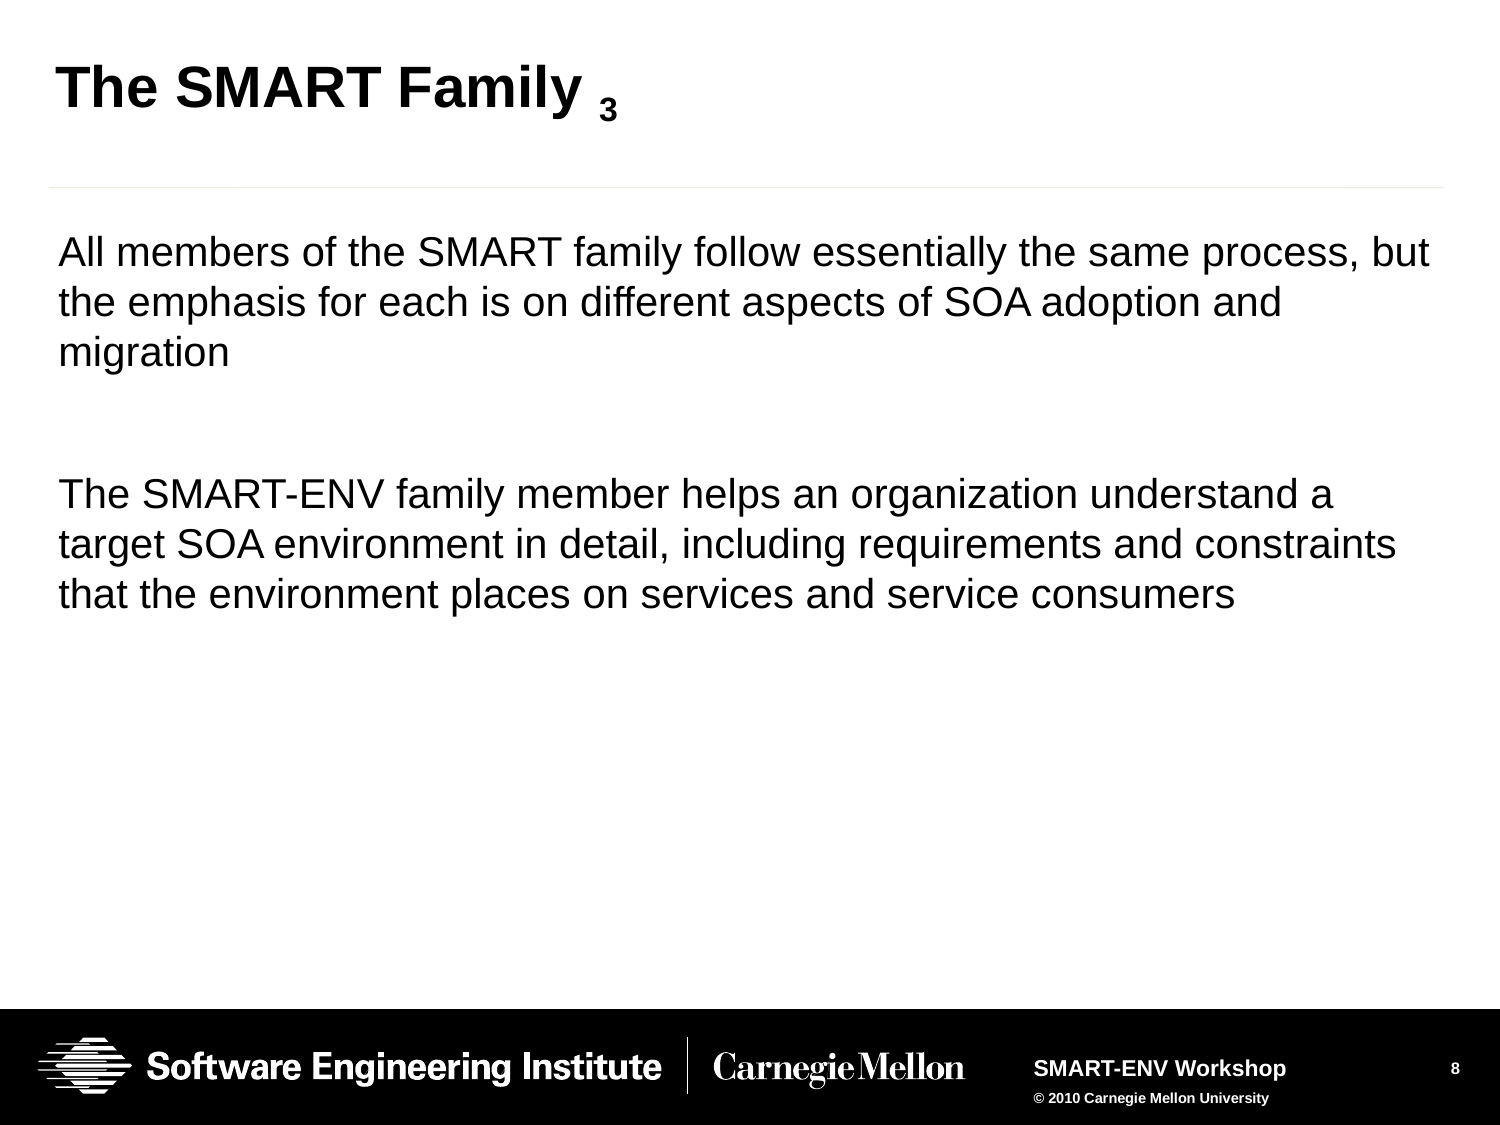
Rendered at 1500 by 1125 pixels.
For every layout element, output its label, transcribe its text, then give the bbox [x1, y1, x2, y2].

title The SMART Family 3 [55, 49, 1451, 114]
list All members of the SMART family follow essentially the same process, but the emphasis for each is on different aspects of SOA adoption and migration The SMART-ENV family member helps an organization understand a target SOA environment in detail, including requirements and constraints that the environment places on services and service consumers [58, 224, 1438, 953]
